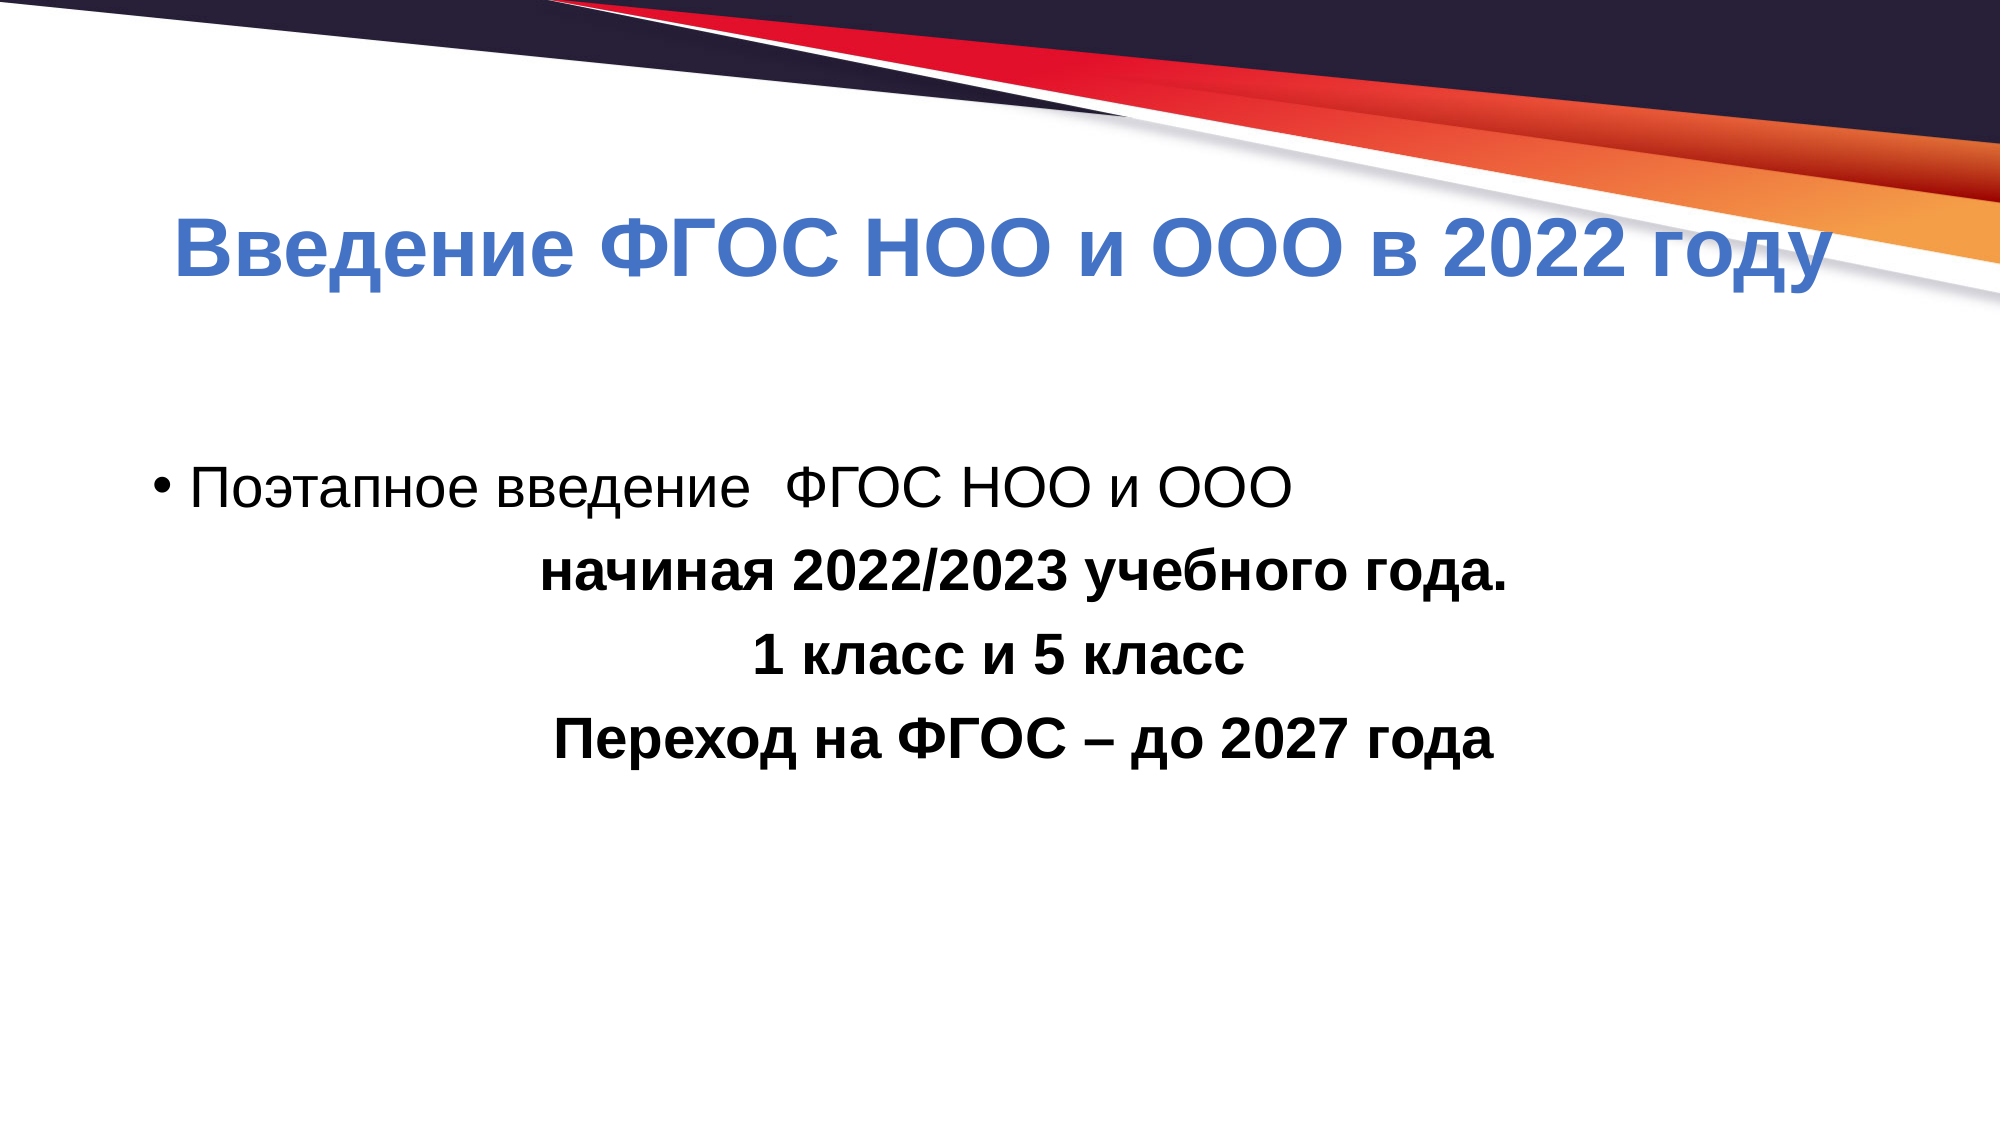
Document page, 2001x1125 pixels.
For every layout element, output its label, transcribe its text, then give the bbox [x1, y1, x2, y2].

title Введение ФГОС НОО и ООО в 2022 году [141, 140, 1867, 358]
list Поэтапное введение ФГОС НОО и ООО начиная 2022/2023 учебного года. 1 класс и 5 класс Переход на ФГОС – до 2027 года [137, 299, 1863, 1014]
picture [0, 0, 2000, 1125]
